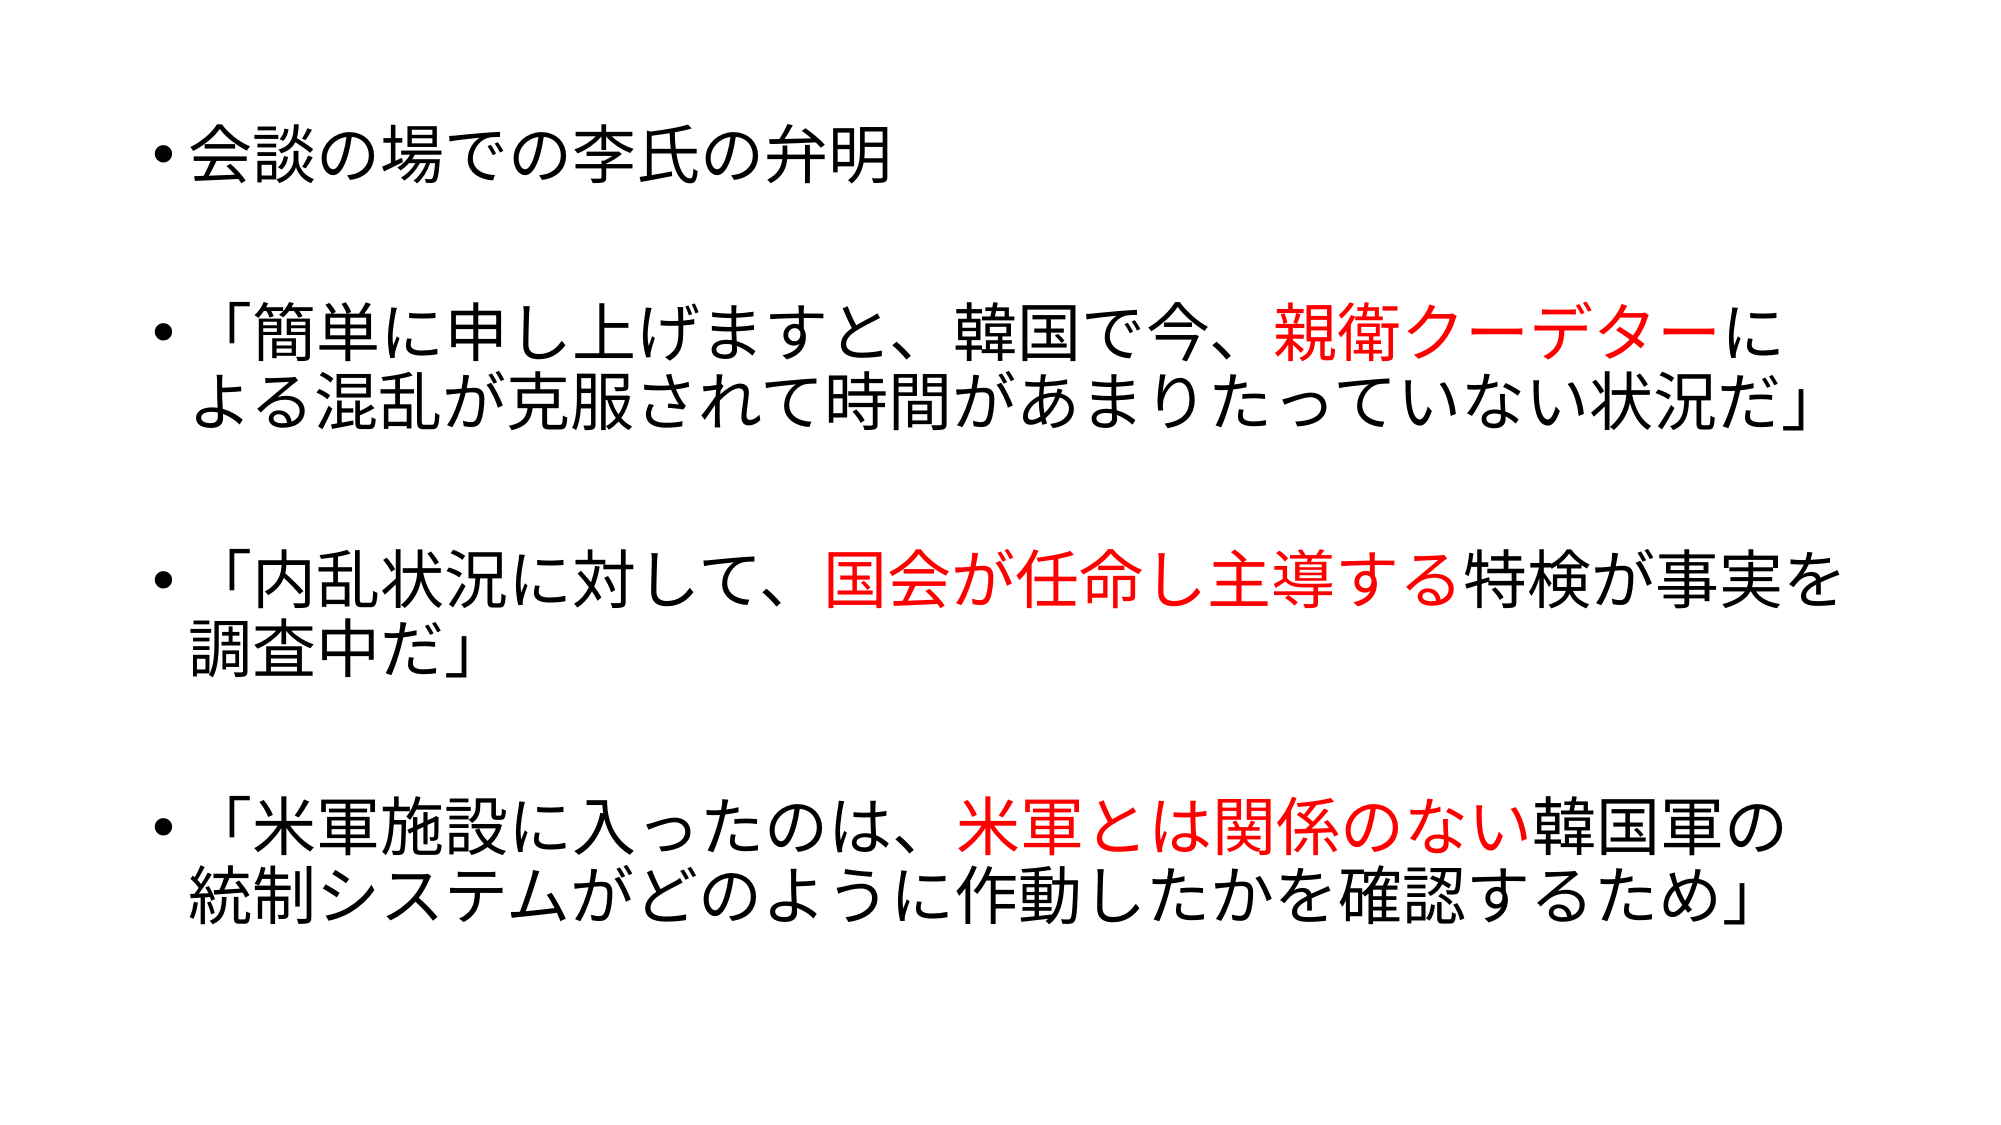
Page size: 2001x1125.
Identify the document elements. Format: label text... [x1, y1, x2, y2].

list 会談の場での李氏の弁明 「簡単に申し上げますと、韓国で今、親衛クーデターによる混乱が克服されて時間があまりたっていない状況だ」 「内乱状況に対して、国会が任命し主導する特検が事実を調査中だ」 「米軍施設に入ったのは、米軍とは関係のない韓国軍の統制システムがどのように作動したかを確認するため」 [137, 115, 1863, 1014]
